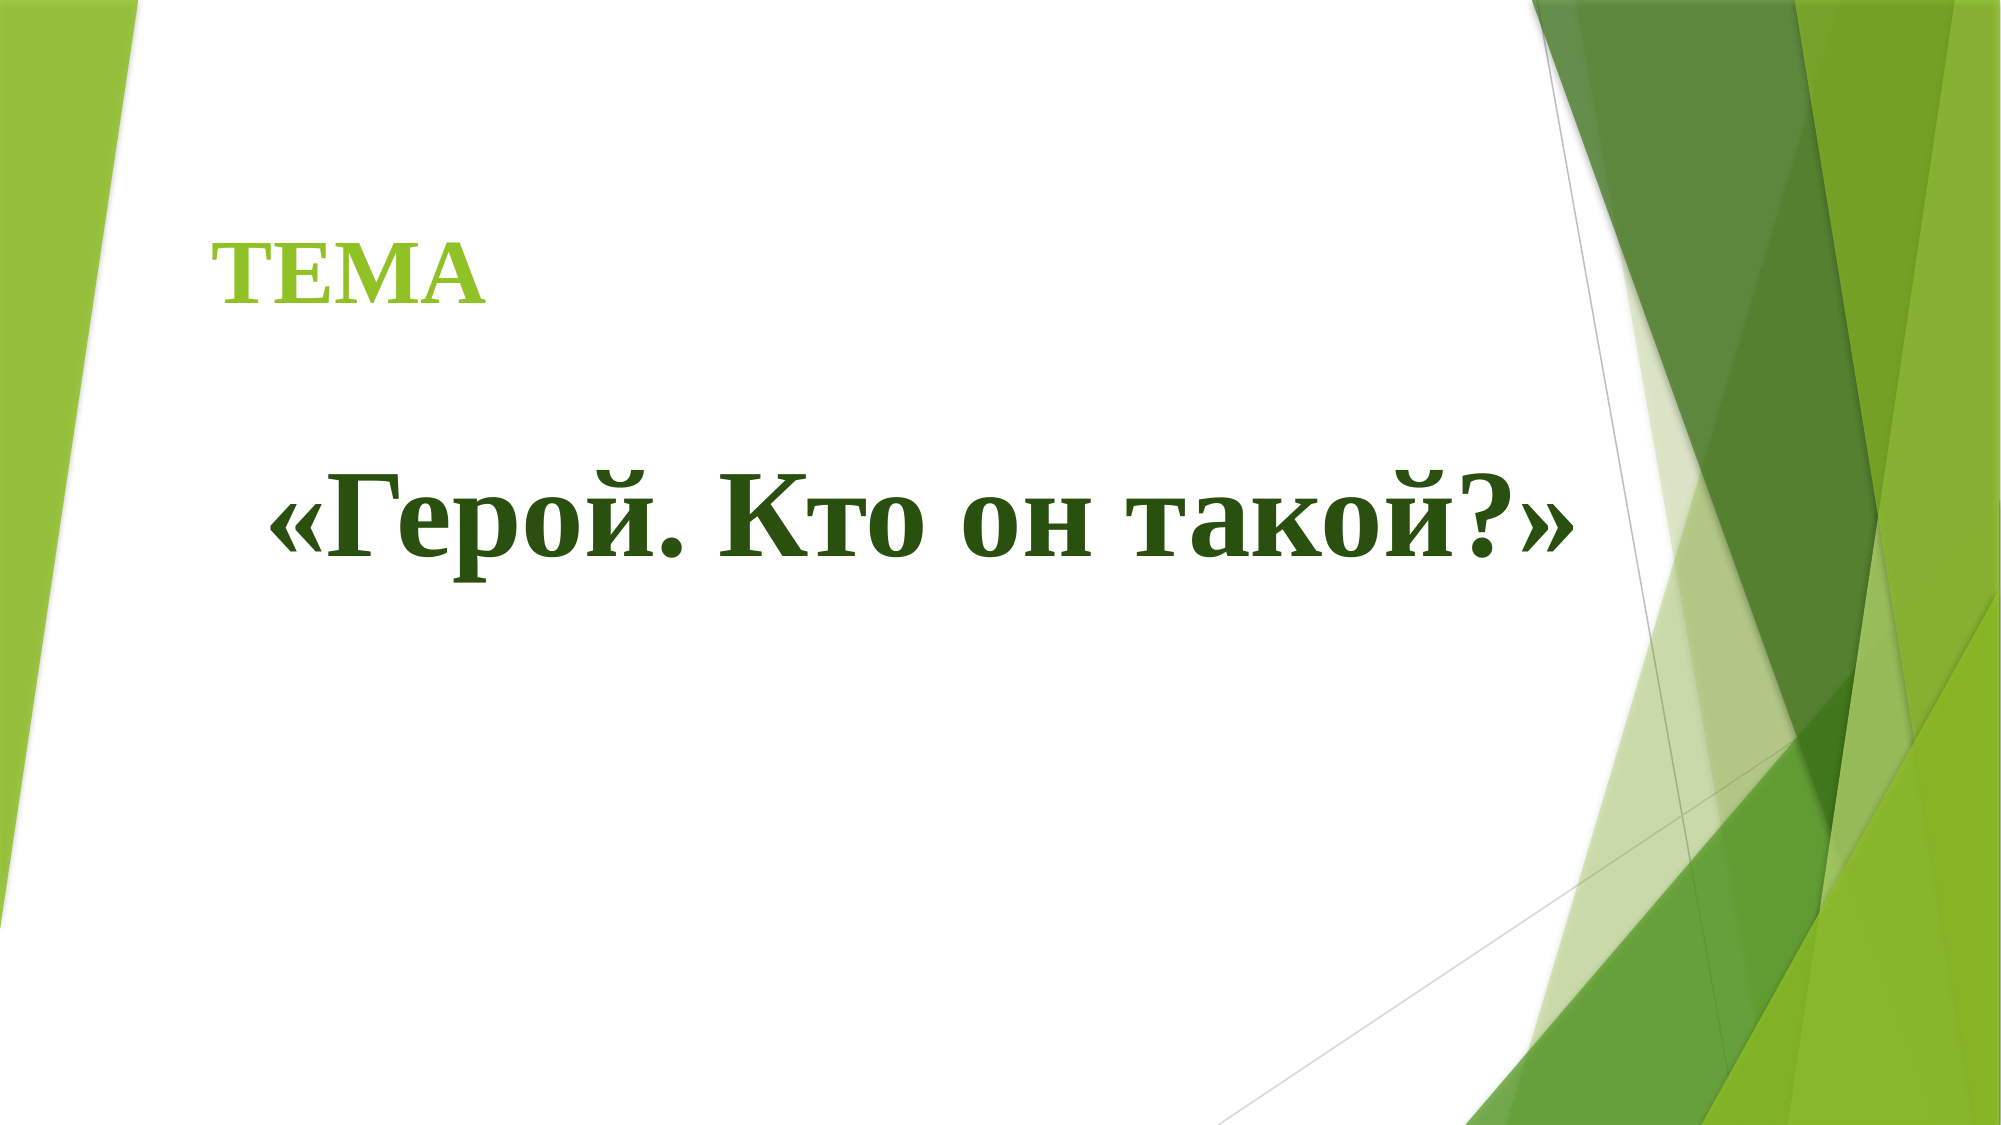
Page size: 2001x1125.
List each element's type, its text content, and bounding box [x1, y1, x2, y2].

subtitle «Герой. Кто он такой?» [170, 424, 1675, 669]
title ТЕМА [196, 58, 1471, 329]
